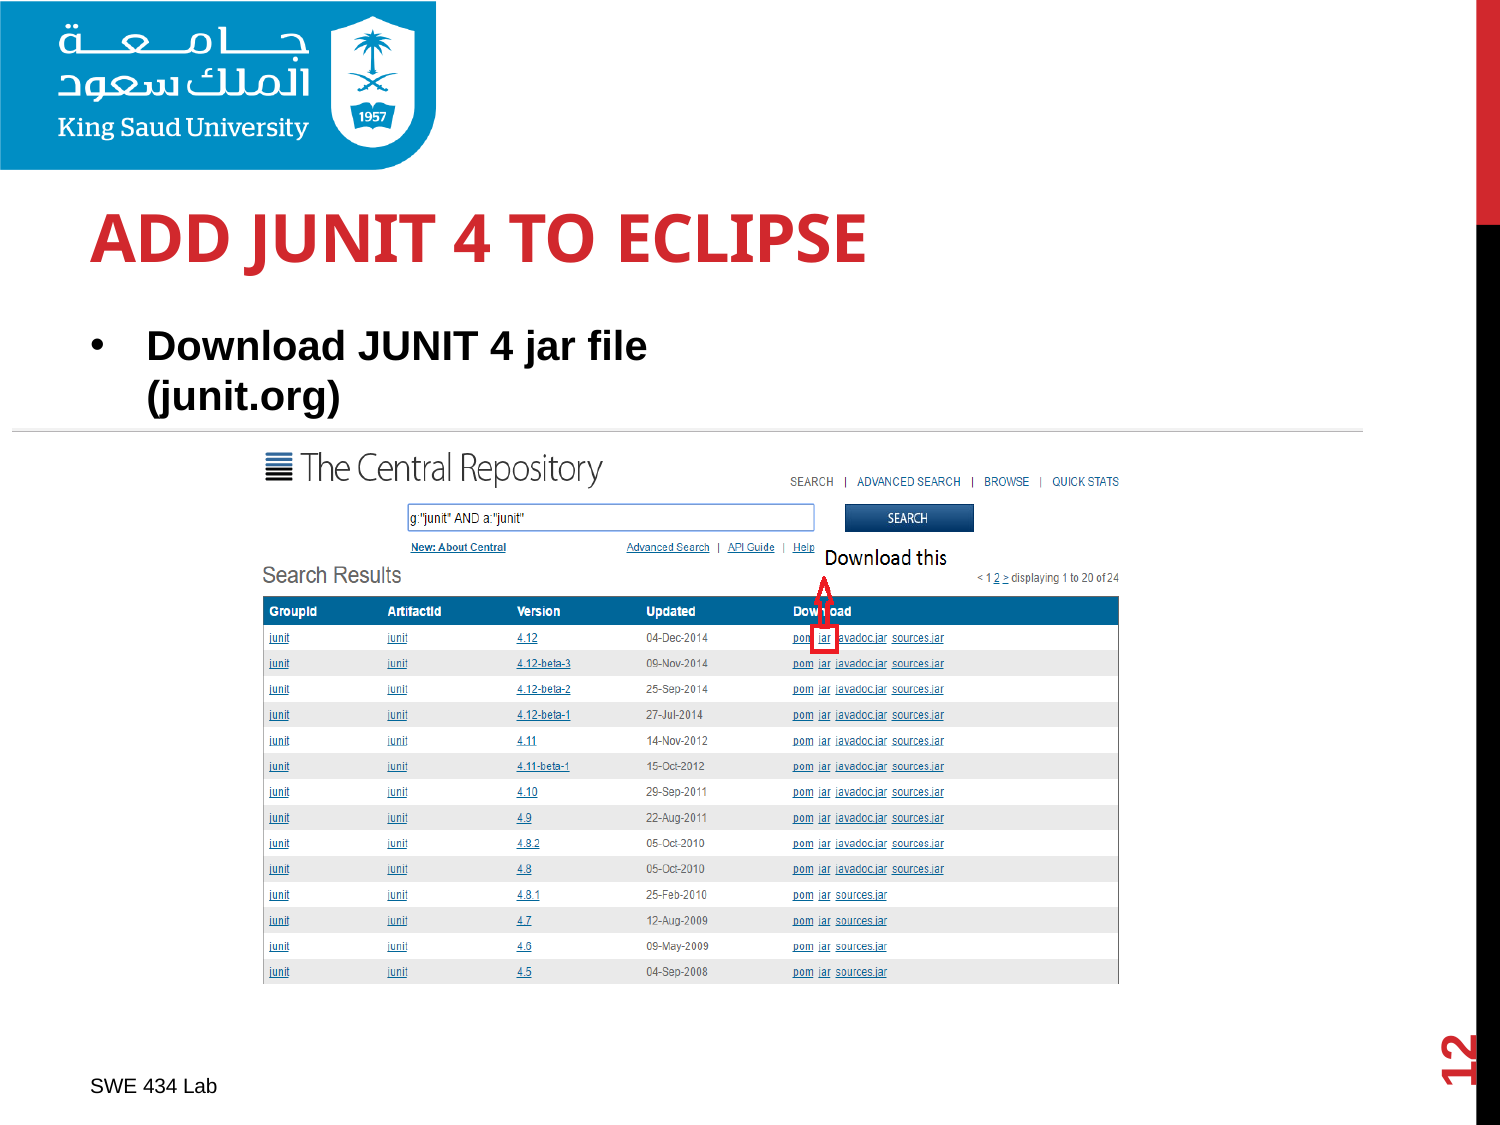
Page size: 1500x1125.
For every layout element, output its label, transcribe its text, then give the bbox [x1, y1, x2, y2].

picture [12, 428, 1363, 985]
text_box [0, 0, 438, 175]
title ADD JUNIT 4 TO ECLIPSE [75, 184, 1425, 384]
footer SWE 434 Lab [87, 1074, 220, 1125]
text_box Download JUNIT 4 jar file (junit.org) [87, 318, 866, 419]
text_box 12 [1433, 1030, 1489, 1091]
